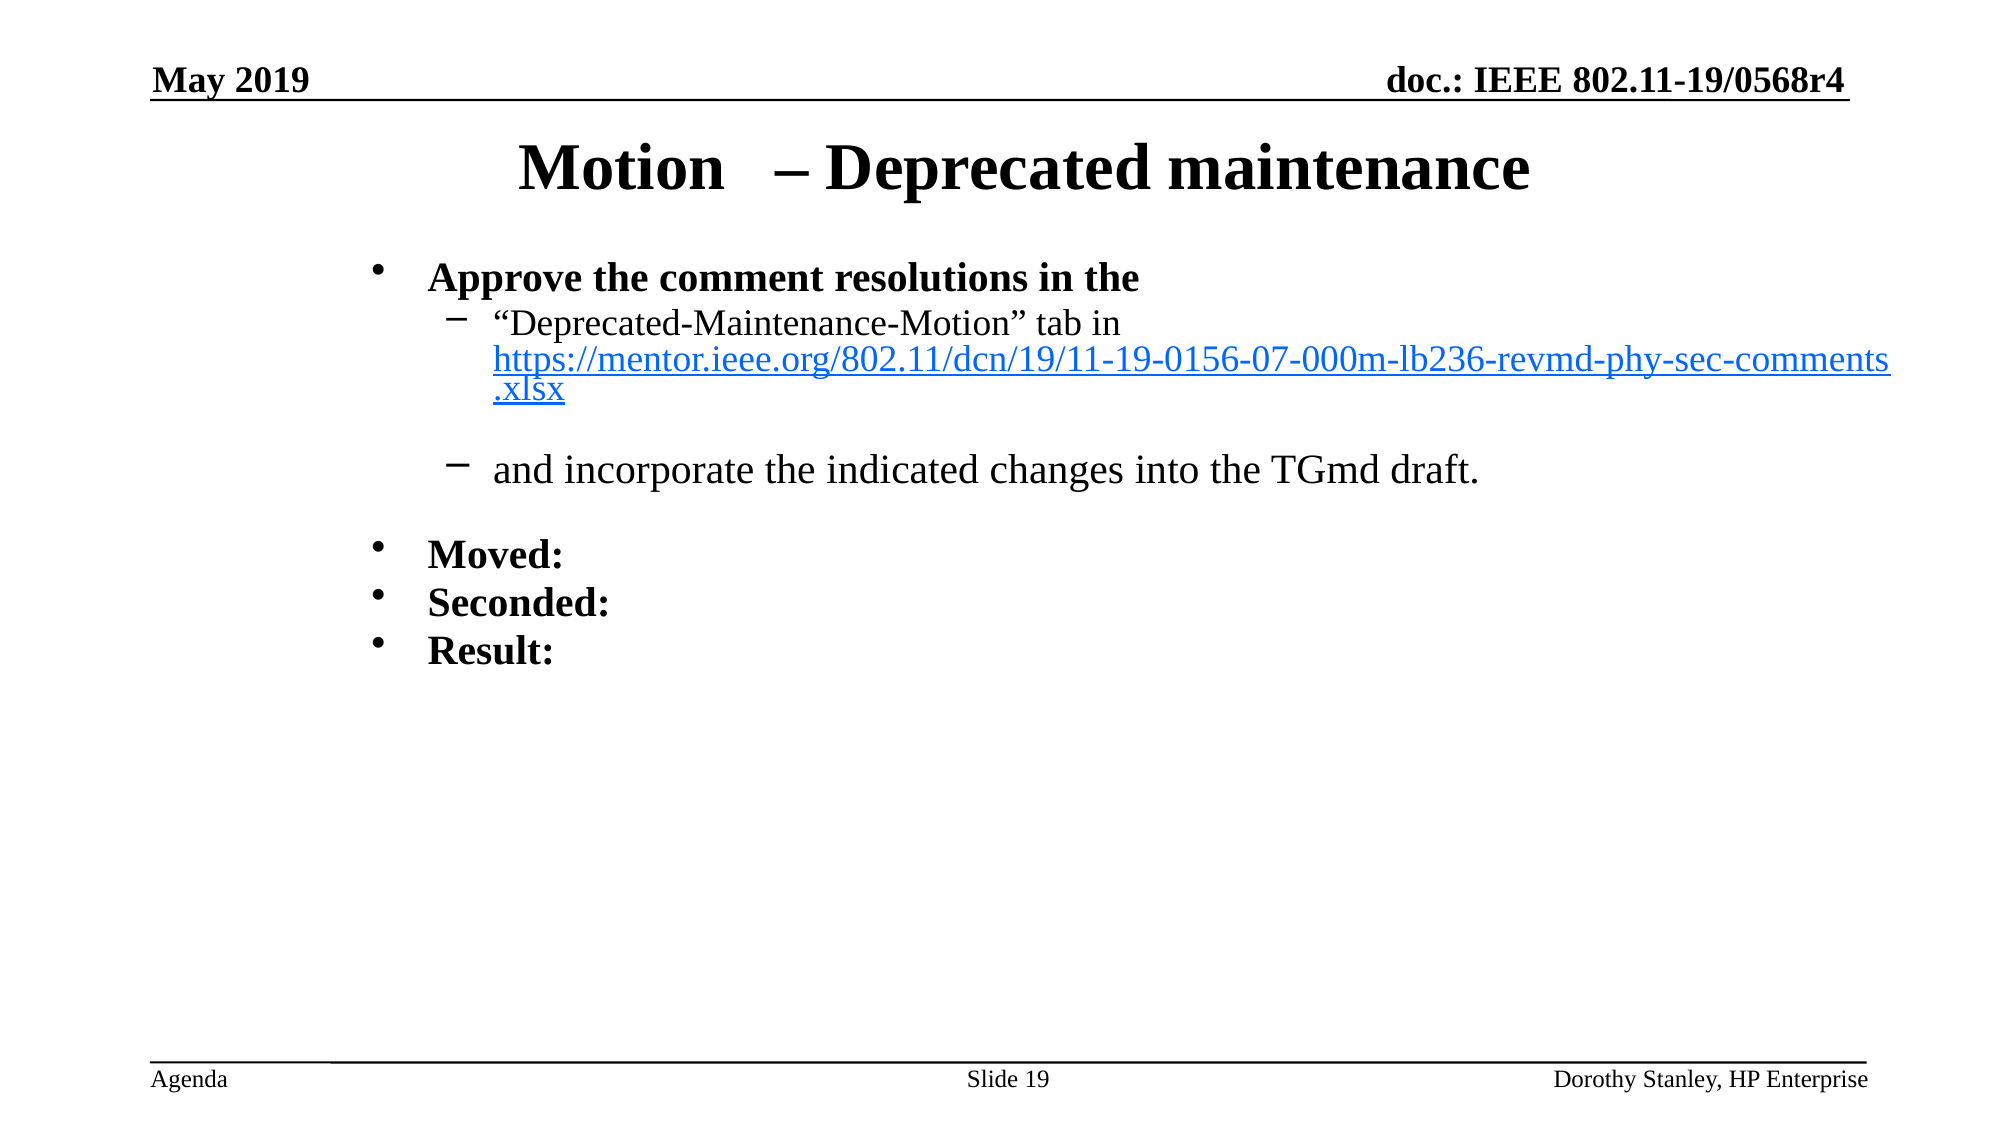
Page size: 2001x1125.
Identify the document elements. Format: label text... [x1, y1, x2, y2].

list Approve the comment resolutions in the “Deprecated-Maintenance-Motion” tab in https://mentor.ieee.org/802.11/dcn/19/11-19-0156-07-000m-lb236-revmd-phy-sec-comments.xlsx and incorporate the indicated changes into the TGmd draft. Moved: Seconded: Result: [356, 251, 1911, 1002]
footer Dorothy Stanley, HP Enterprise [1549, 1062, 1869, 1093]
title Motion – Deprecated maintenance [200, 75, 1850, 250]
slide_number Slide 19 [966, 1062, 1051, 1093]
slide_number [152, 54, 567, 100]
